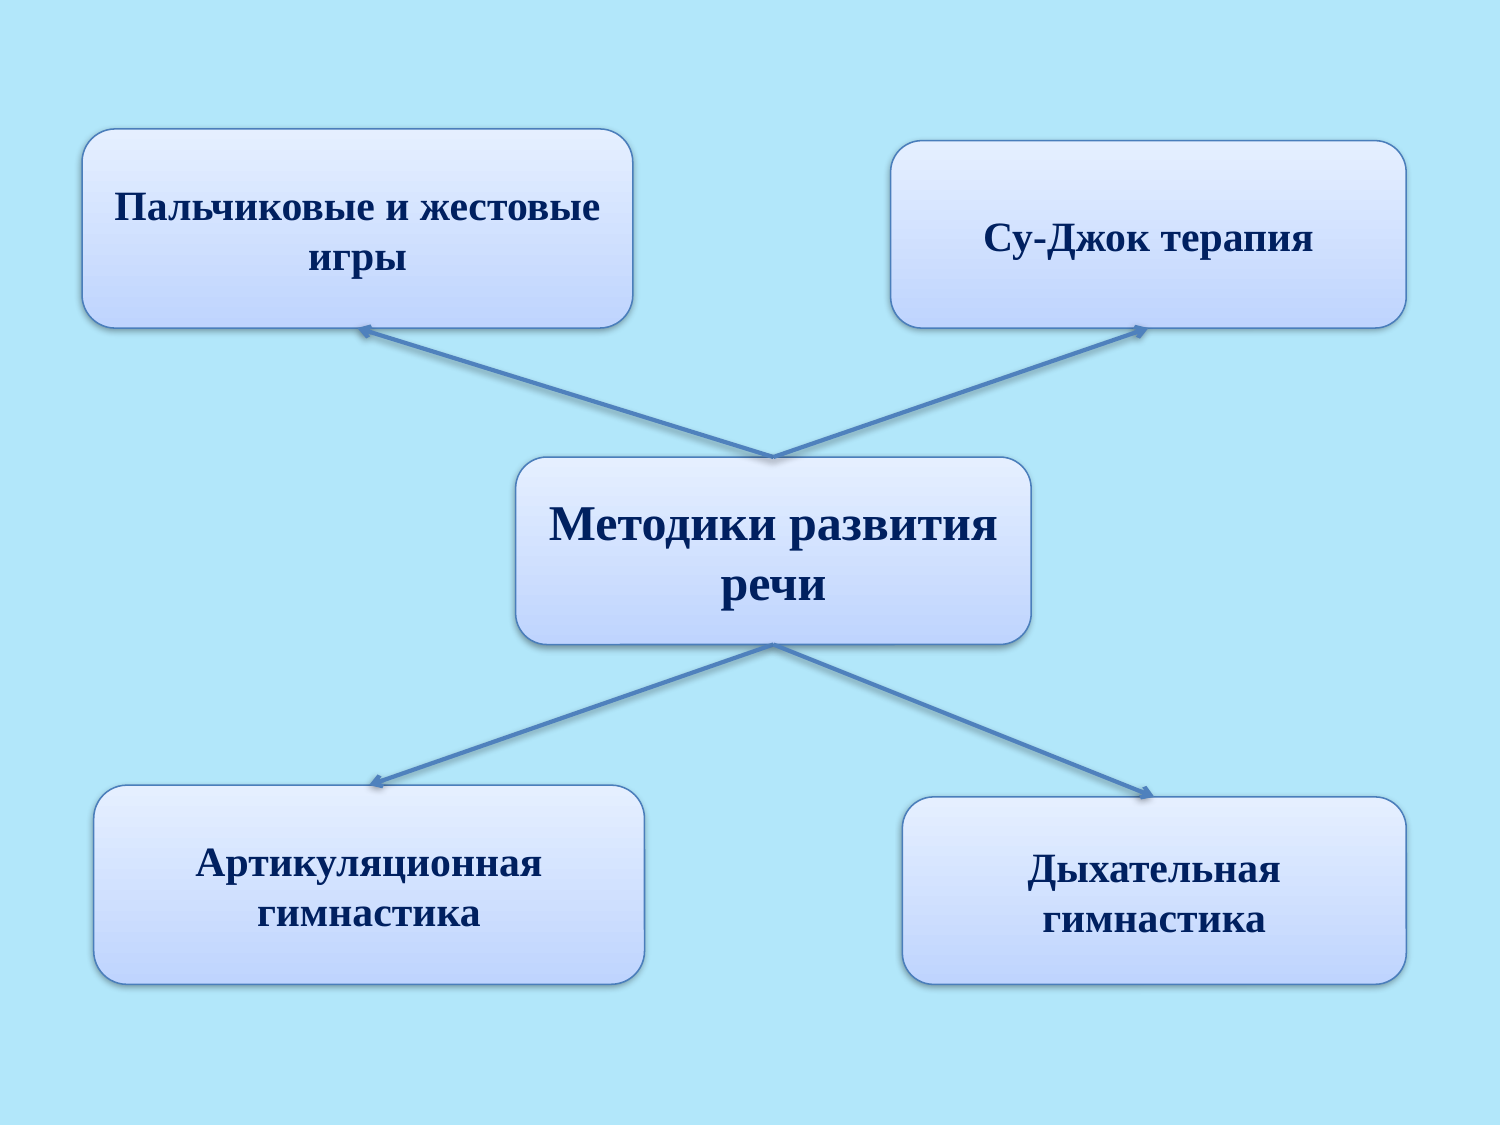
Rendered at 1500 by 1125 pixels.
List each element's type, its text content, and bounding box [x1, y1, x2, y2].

text_box Пальчиковые и жестовые игры [81, 128, 634, 329]
text_box Артикуляционная гимнастика [92, 784, 646, 986]
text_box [896, 204, 1026, 528]
text_box Методики развития речи [635, 456, 891, 646]
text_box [500, 184, 631, 512]
text_box Су-Джок терапия [889, 139, 1407, 329]
text_box Дыхательная гимнастика [901, 796, 1408, 986]
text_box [887, 529, 1041, 912]
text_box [500, 512, 642, 918]
